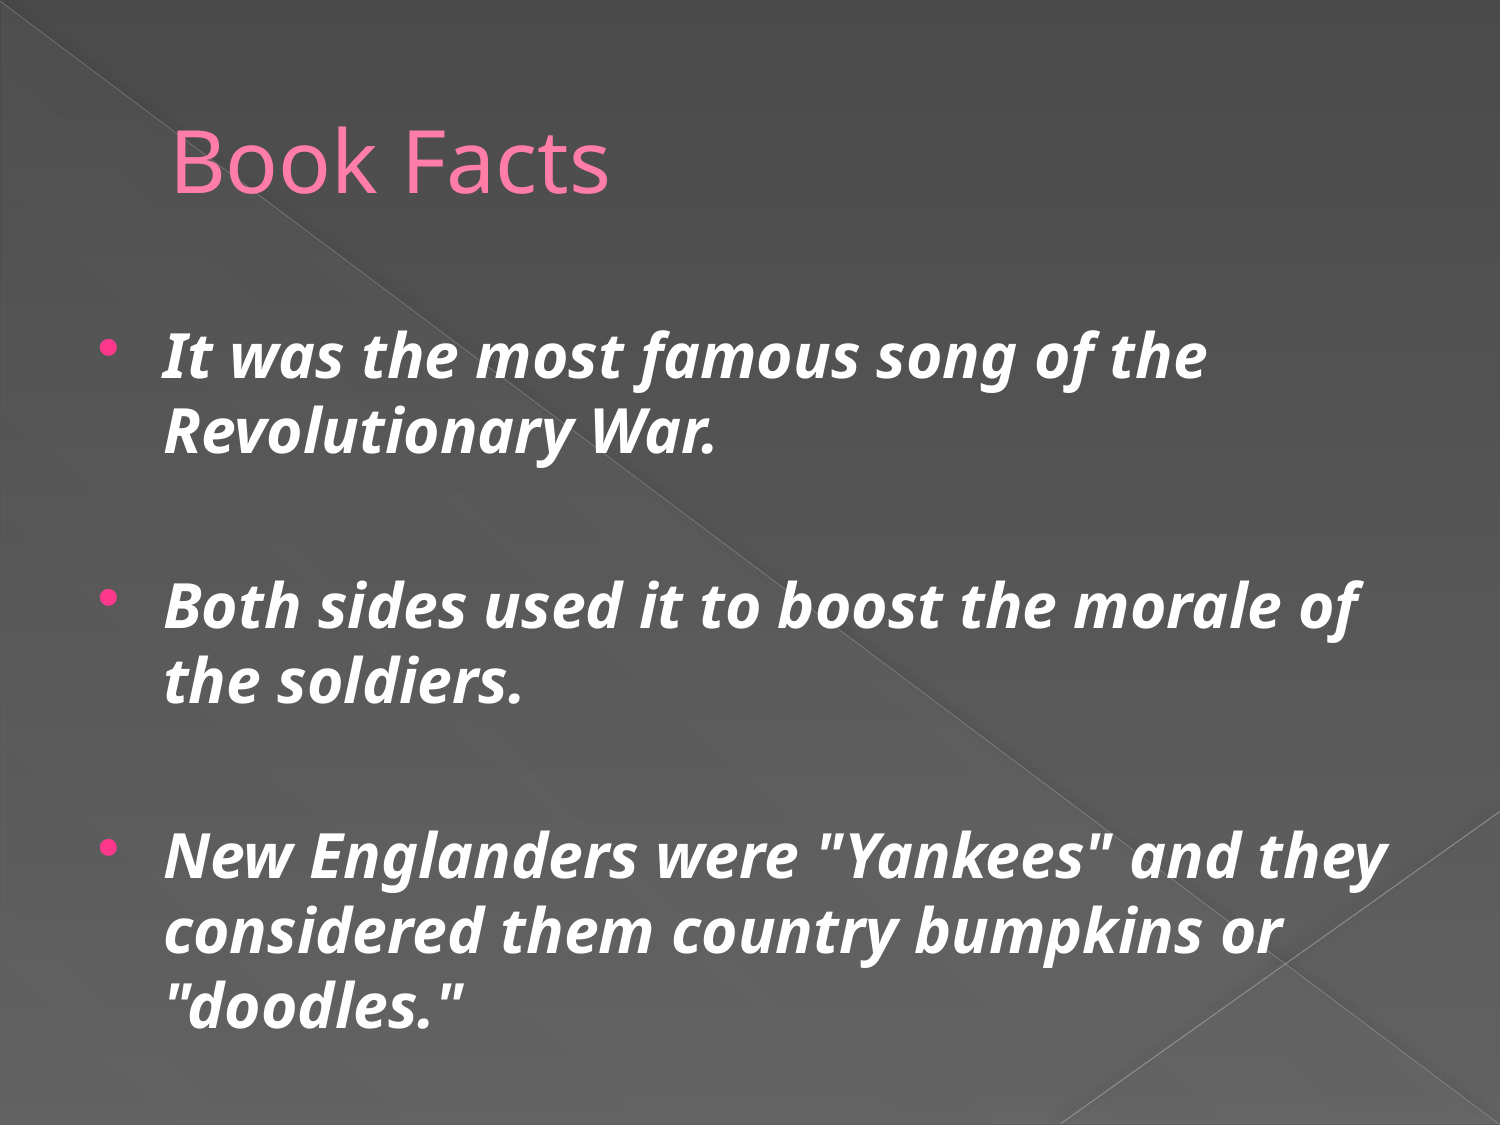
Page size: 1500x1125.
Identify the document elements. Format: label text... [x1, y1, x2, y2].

title Book Facts [75, 43, 1425, 274]
list It was the most famous song of the Revolutionary War. Both sides used it to boost the morale of the soldiers. New Englanders were "Yankees" and they considered them country bumpkins or "doodles." [75, 308, 1425, 1059]
